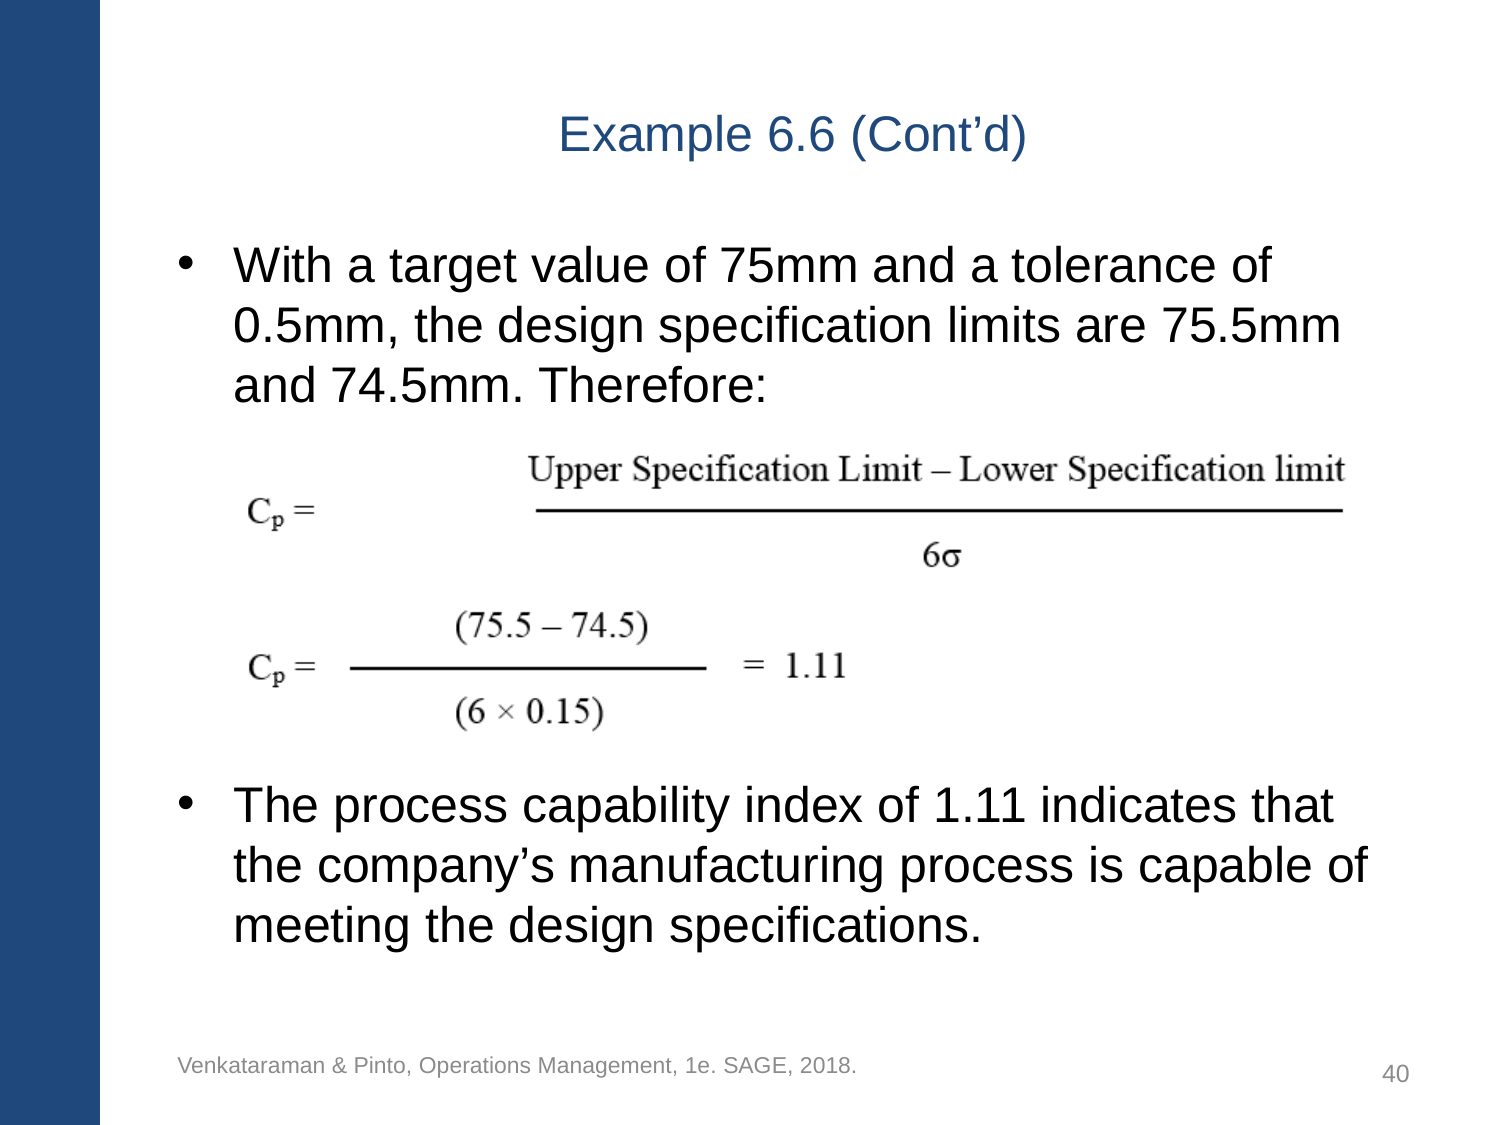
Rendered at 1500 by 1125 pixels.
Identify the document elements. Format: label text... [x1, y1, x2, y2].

title Example 6.6 (Cont’d) [162, 37, 1425, 224]
slide_number 40 [1350, 1042, 1425, 1103]
picture [212, 424, 1401, 589]
list With a target value of 75mm and a tolerance of 0.5mm, the design specification limits are 75.5mm and 74.5mm. Therefore: The process capability index of 1.11 indicates that the company’s manufacturing process is capable of meeting the design specifications. [162, 224, 1425, 1013]
footer Venkataraman & Pinto, Operations Management, 1e. SAGE, 2018. [162, 1042, 1313, 1103]
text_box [224, 597, 912, 751]
